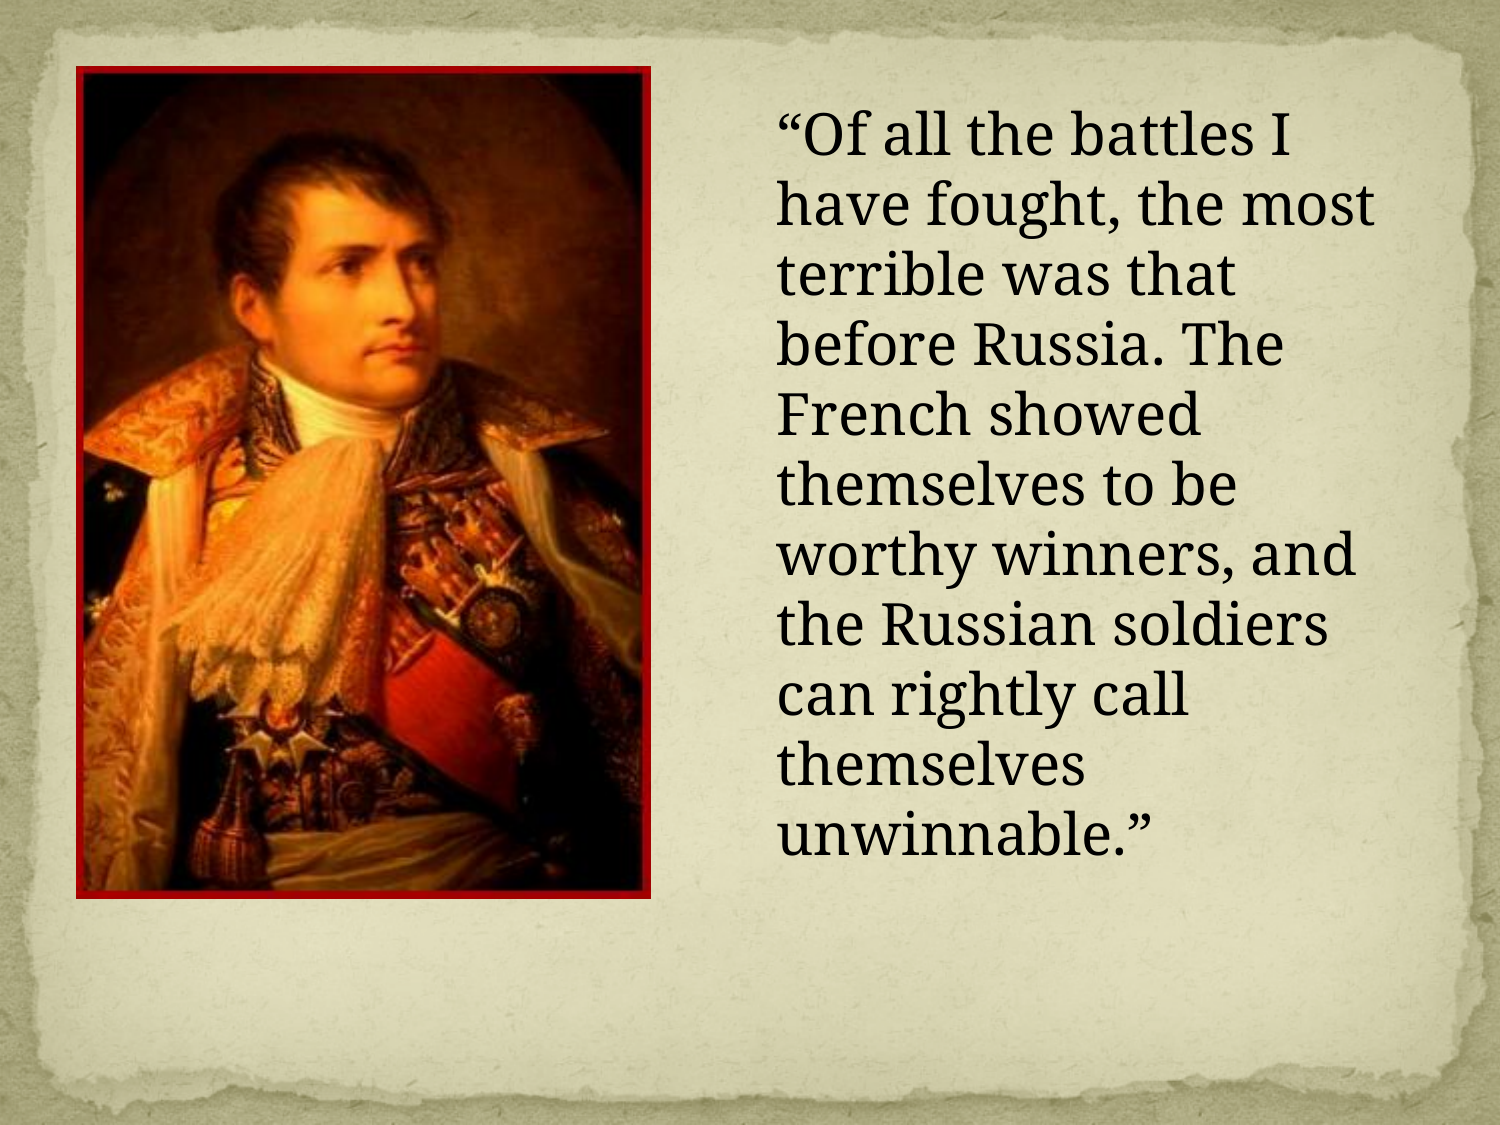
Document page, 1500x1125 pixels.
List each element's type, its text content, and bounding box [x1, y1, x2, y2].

picture [76, 66, 651, 899]
text_box “Of all the battles I have fought, the most terrible was that before Russia. The French showed themselves to be worthy winners, and the Russian soldiers can rightly call themselves unwinnable.” [761, 90, 1424, 920]
